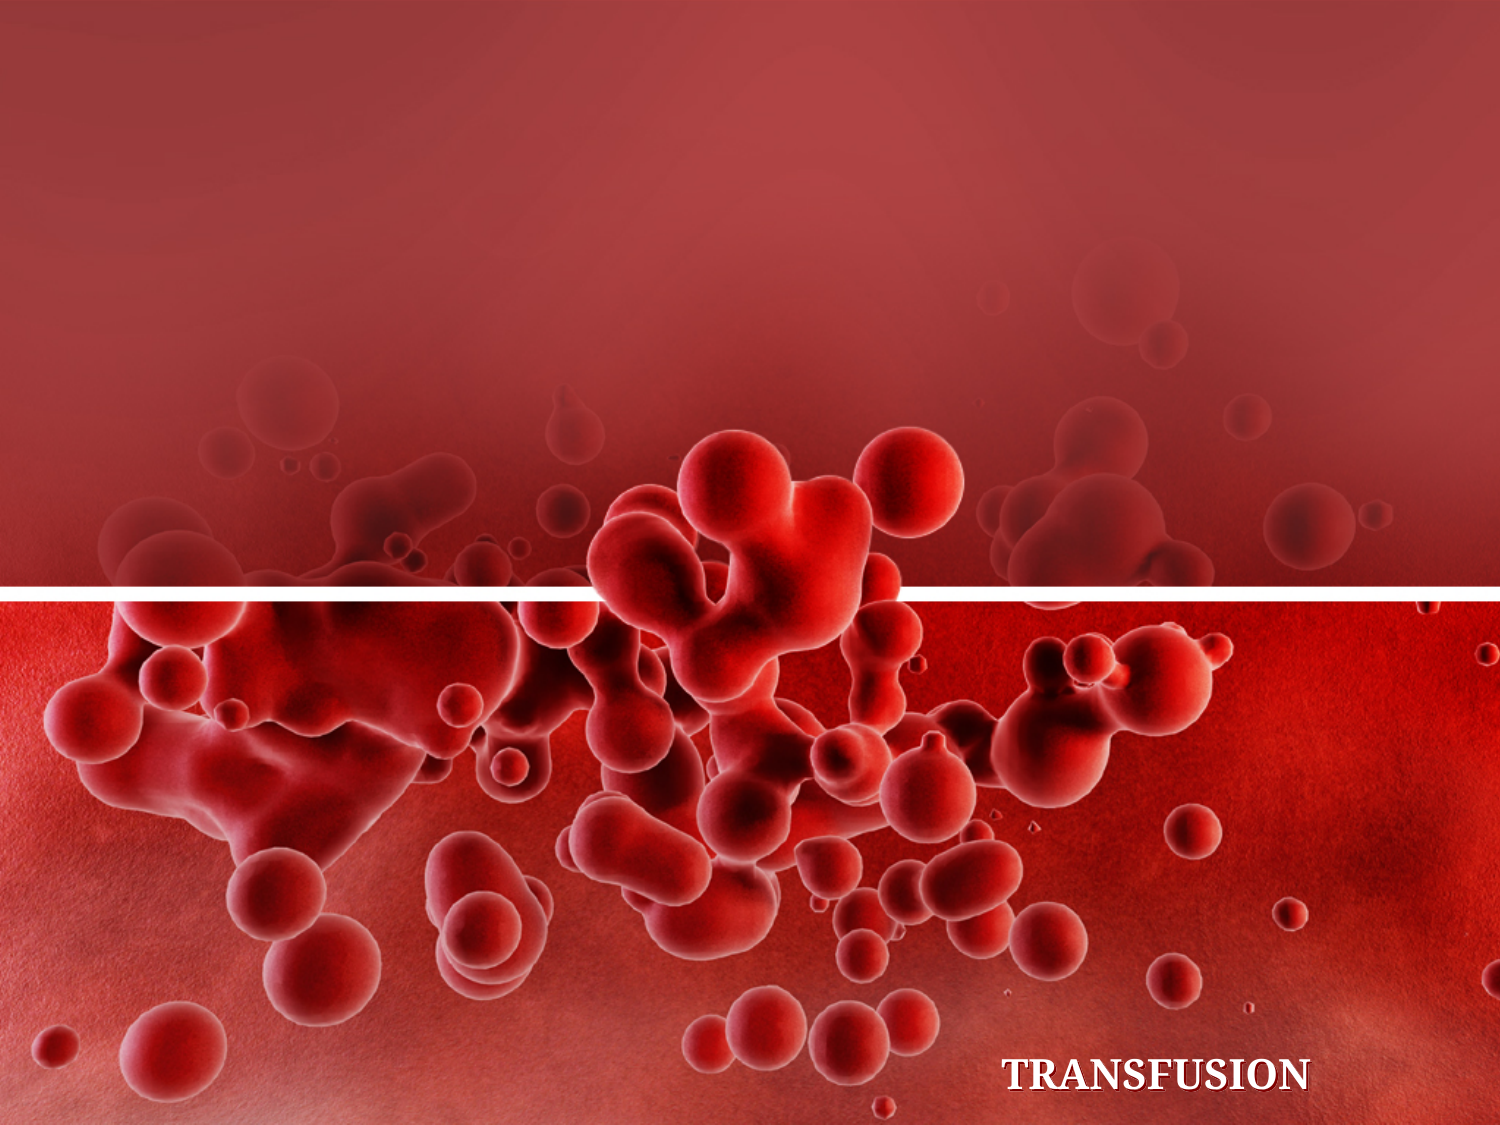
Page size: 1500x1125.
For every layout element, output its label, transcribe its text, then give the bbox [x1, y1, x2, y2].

subtitle TRANSFUSION [985, 1039, 1448, 1123]
picture [0, 0, 1500, 1125]
